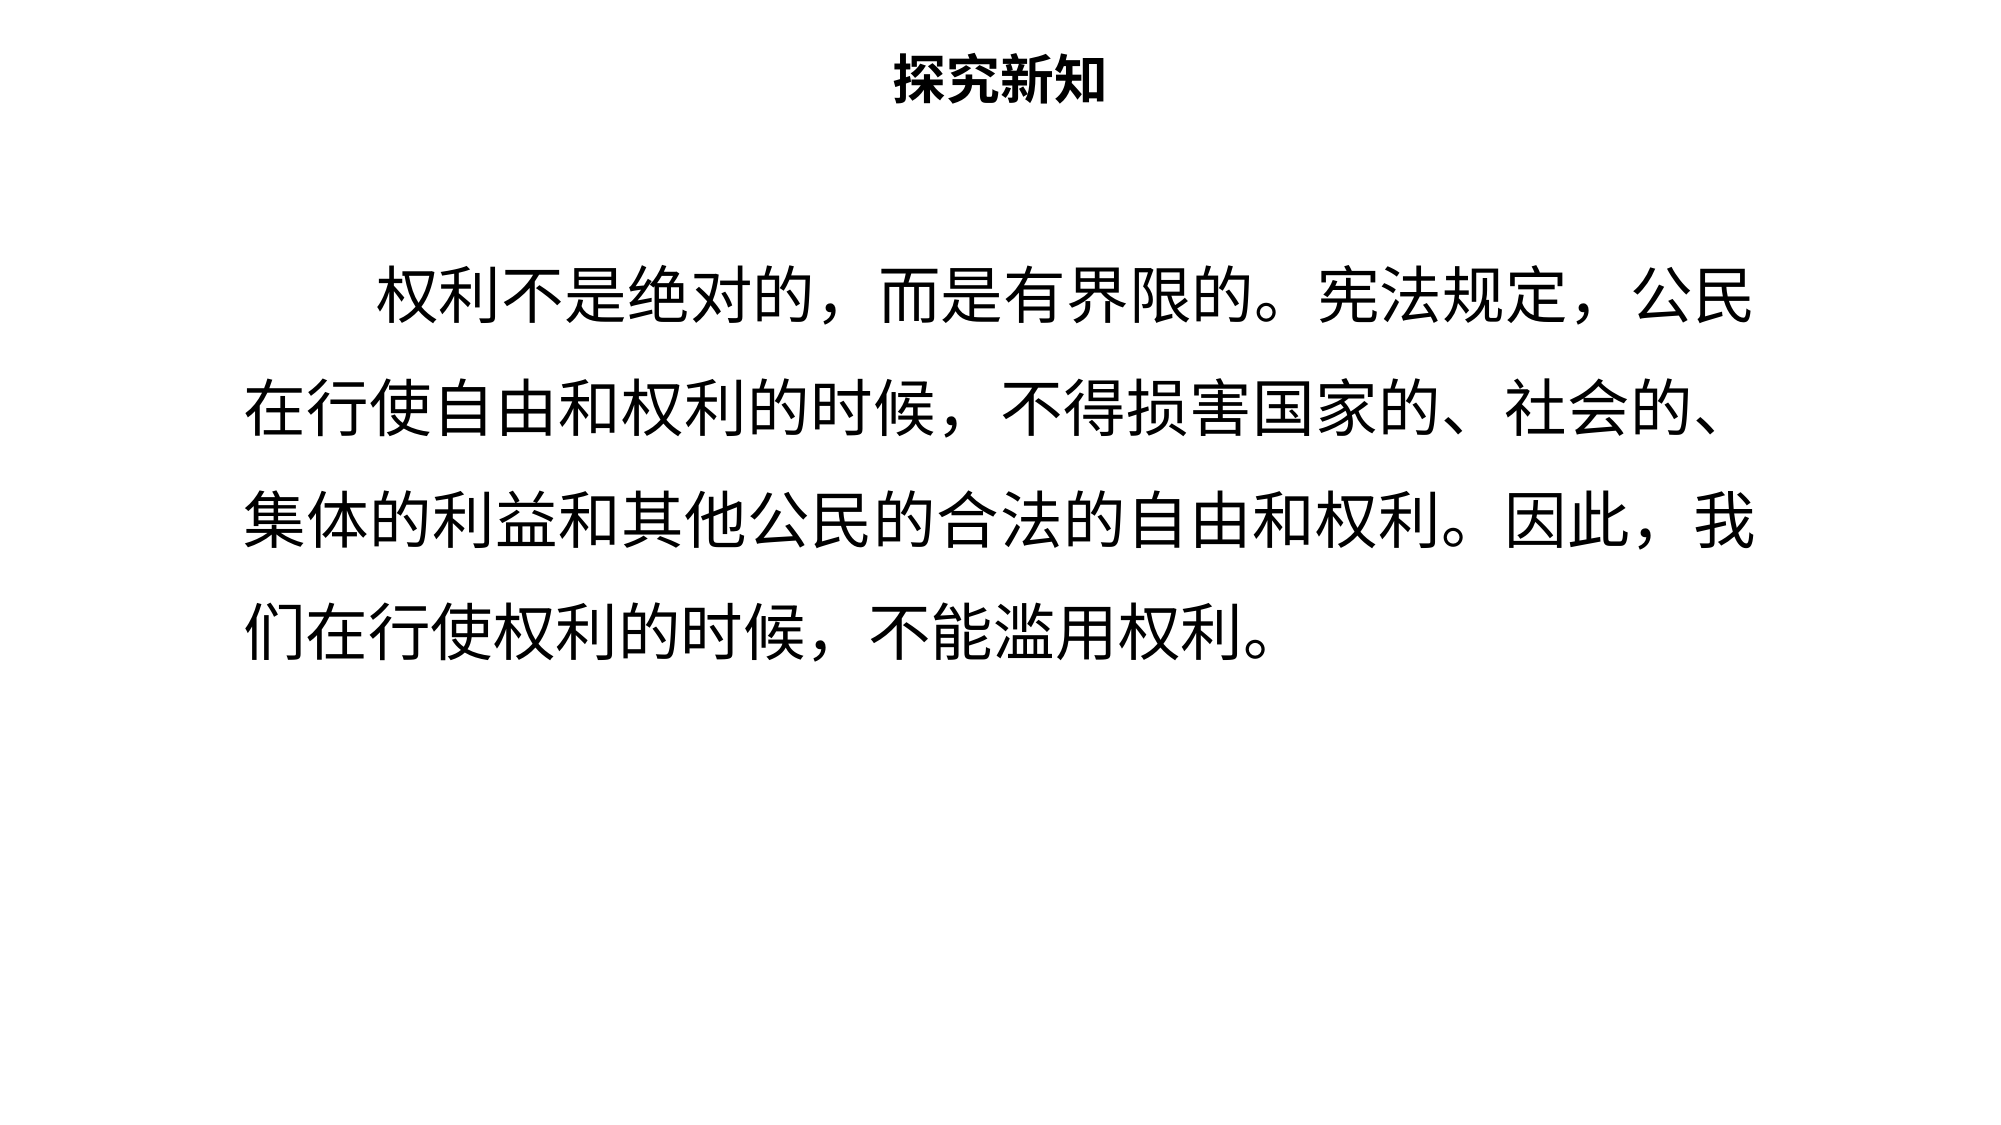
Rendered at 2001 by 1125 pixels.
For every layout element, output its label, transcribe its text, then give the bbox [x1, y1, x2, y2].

title 探究新知 [193, 38, 1808, 119]
text_box 权利不是绝对的，而是有界限的。宪法规定，公民在行使自由和权利的时候，不得损害国家的、社会的、集体的利益和其他公民的合法的自由和权利。因此，我们在行使权利的时候，不能滥用权利。 [228, 211, 1773, 565]
